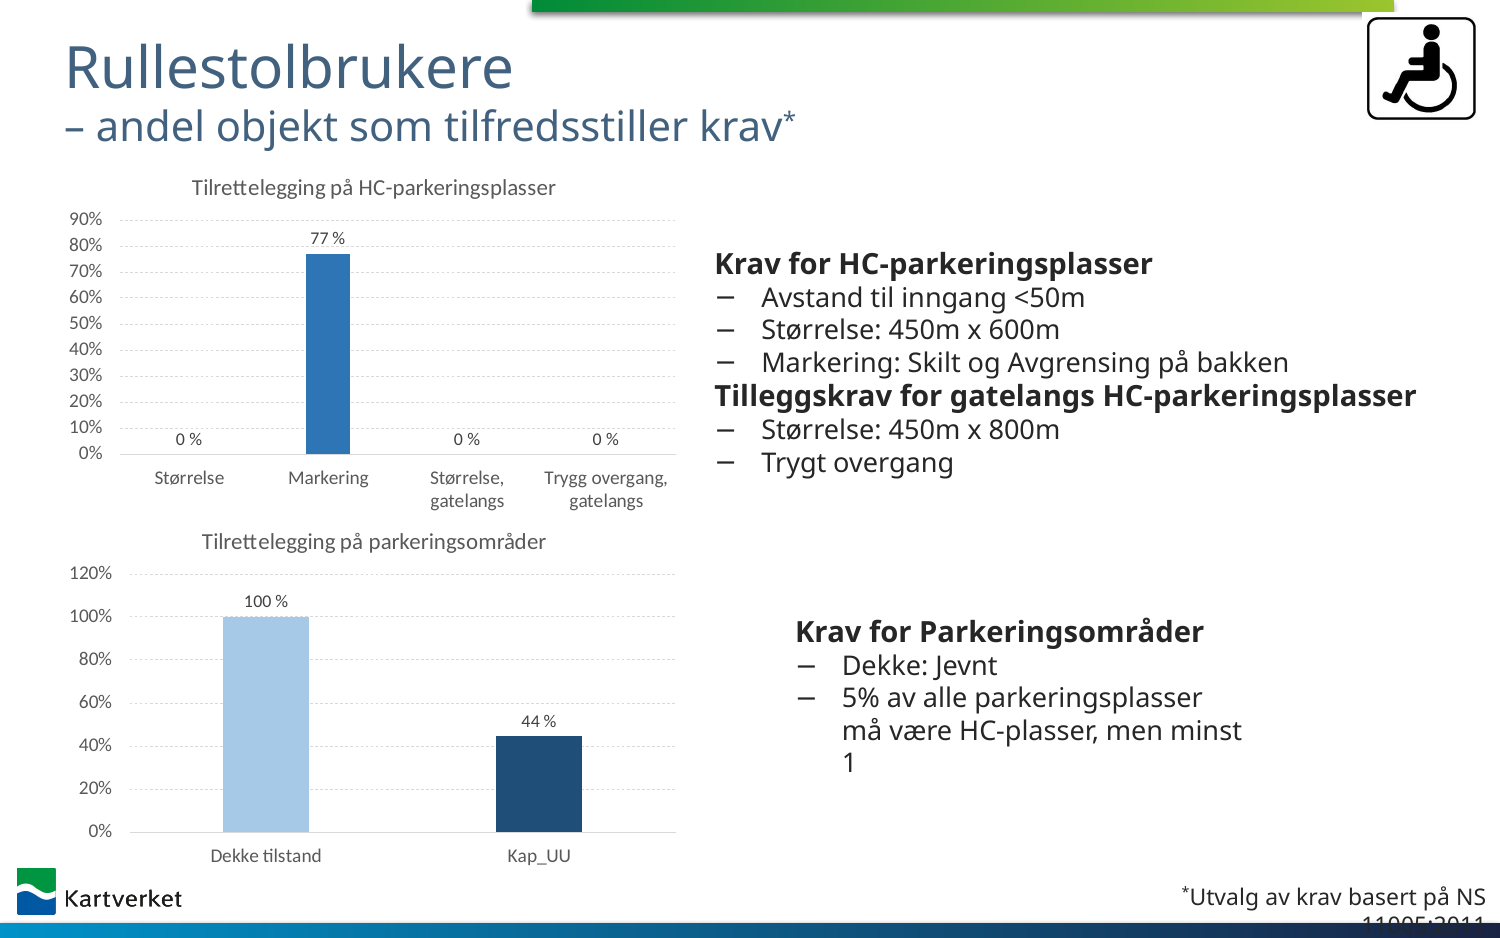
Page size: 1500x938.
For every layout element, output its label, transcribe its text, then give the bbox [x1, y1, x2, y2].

text_box Rullestolbrukere – andel objekt som tilfredsstiller krav* [49, 25, 1431, 158]
picture [1362, 12, 1481, 126]
picture [62, 166, 687, 519]
picture [62, 520, 687, 874]
text_box *Utvalg av krav basert på NS 11005:2011 [1068, 873, 1500, 938]
text_box Krav for Parkeringsområder Dekke: Jevnt 5% av alle parkeringsplasser må være HC-plasser, men minst 1 [780, 605, 1261, 786]
text_box Krav for HC-parkeringsplasser Avstand til inngang <50m Størrelse: 450m x 600m Markering: Skilt og Avgrensing på bakken Tilleggskrav for gatelangs HC-parkeringsplasser Størrelse: 450m x 800m Trygt overgang [699, 237, 1433, 485]
